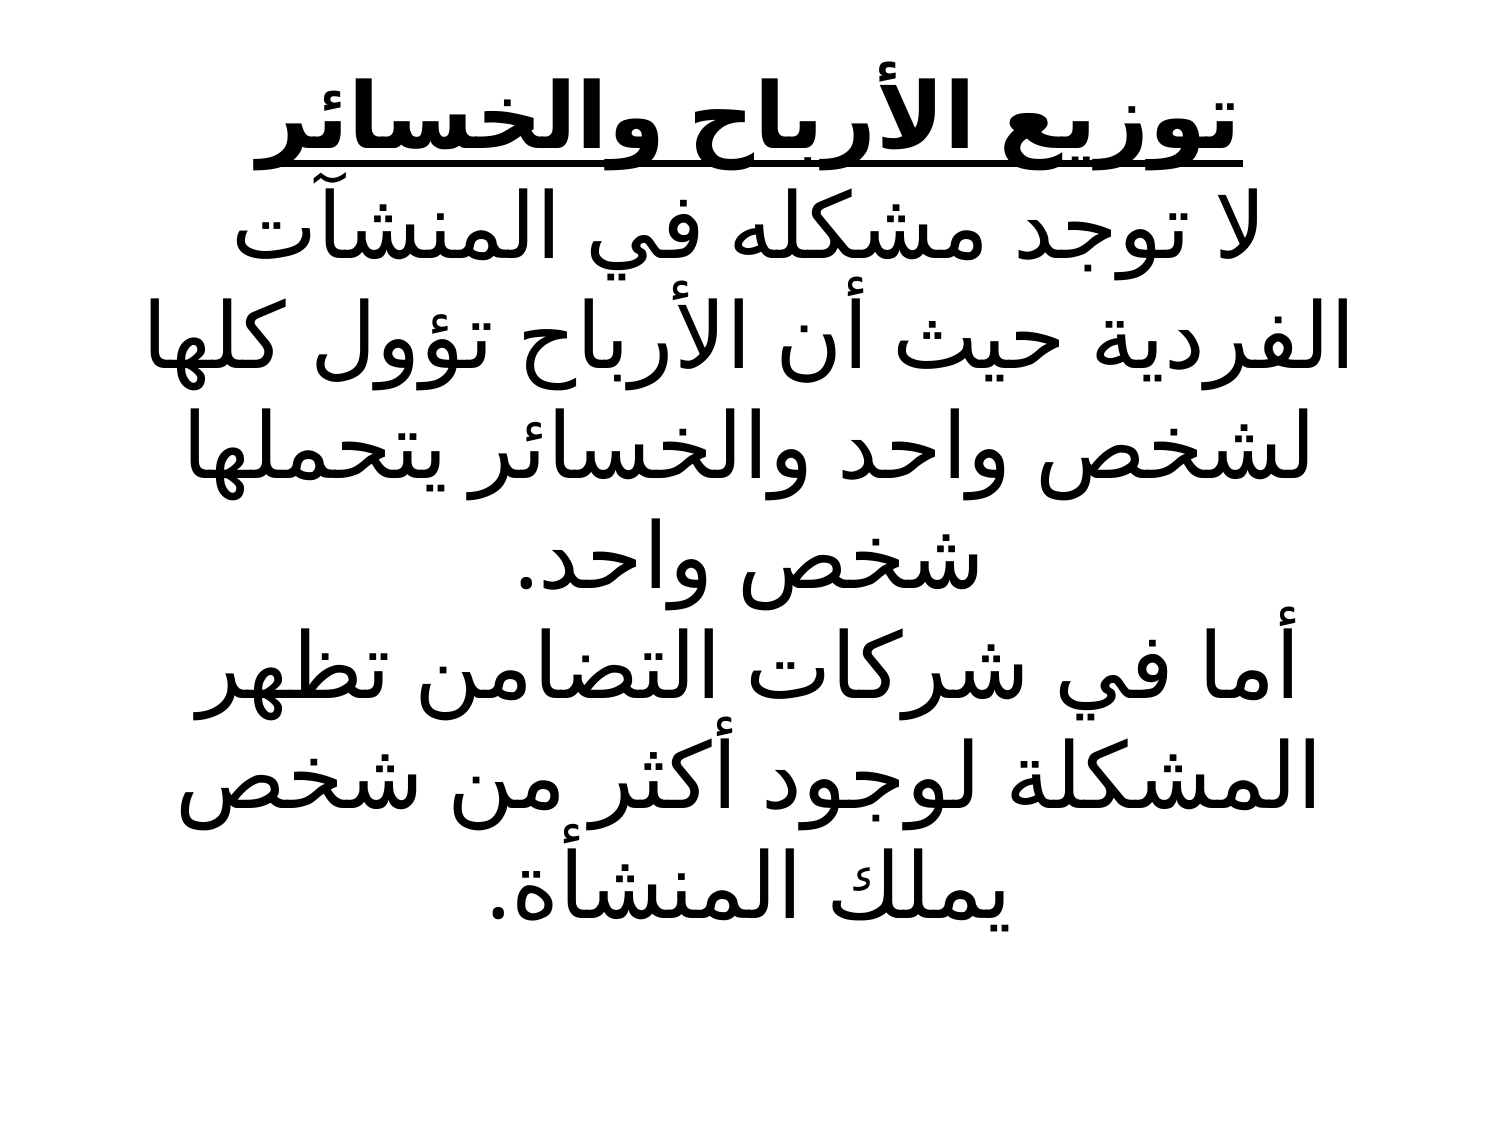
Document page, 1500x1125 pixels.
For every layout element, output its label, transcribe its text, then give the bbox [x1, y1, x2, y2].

title توزيع الأرباح والخسائر لا توجد مشكله في المنشآت الفردية حيث أن الأرباح تؤول كلها لشخص واحد والخسائر يتحملها شخص واحد. أما في شركات التضامن تظهر المشكلة لوجود أكثر من شخص يملك المنشأة. [75, 45, 1425, 1059]
